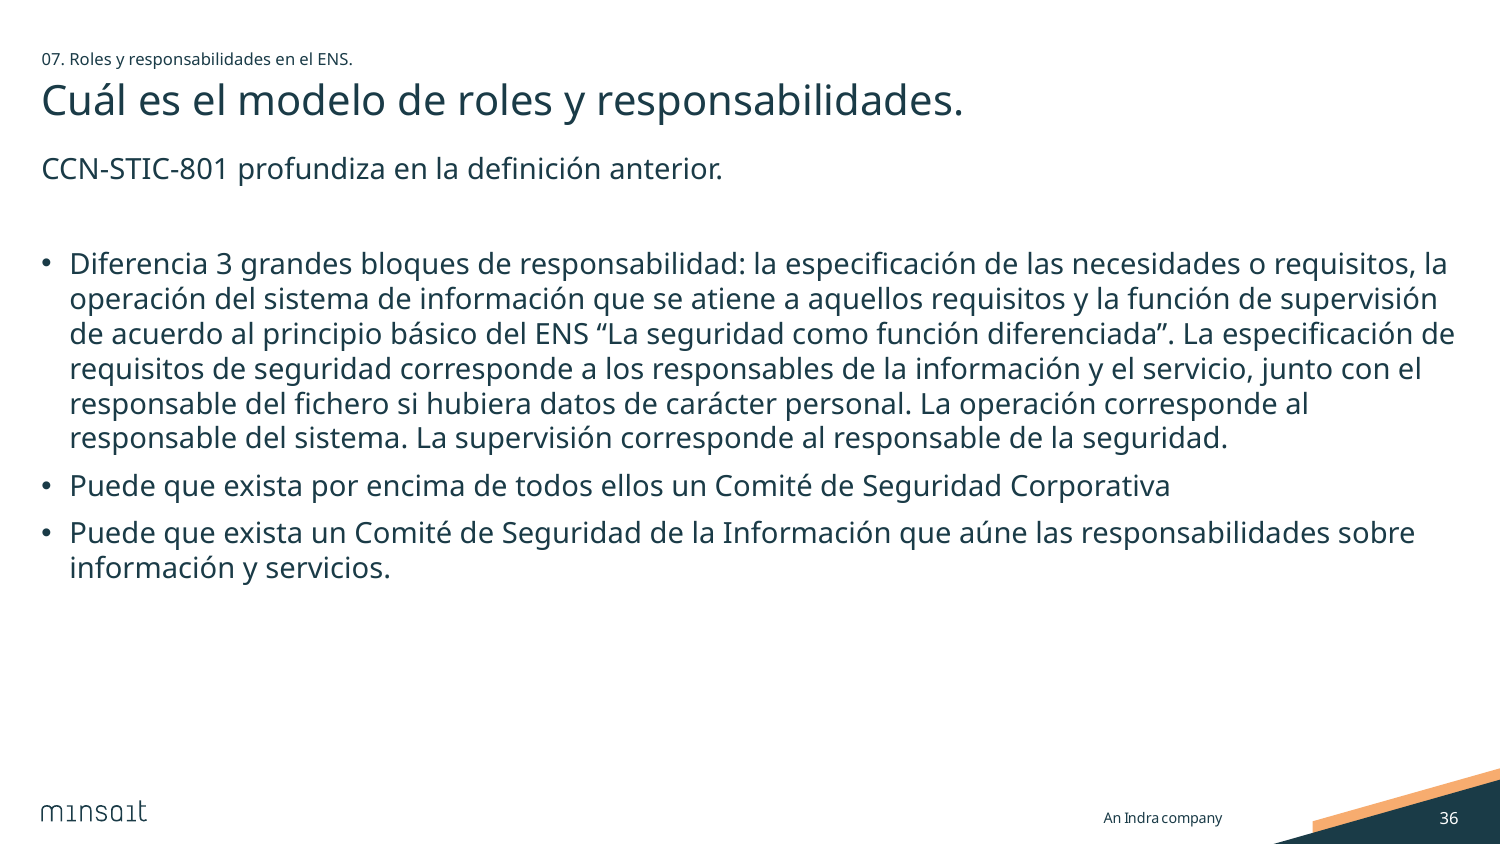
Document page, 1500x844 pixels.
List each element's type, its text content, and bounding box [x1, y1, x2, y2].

text_box CCN-STIC-801 profundiza en la definición anterior. Diferencia 3 grandes bloques de responsabilidad: la especificación de las necesidades o requisitos, la operación del sistema de información que se atiene a aquellos requisitos y la función de supervisión de acuerdo al principio básico del ENS “La seguridad como función diferenciada”. La especificación de requisitos de seguridad corresponde a los responsables de la información y el servicio, junto con el responsable del fichero si hubiera datos de carácter personal. La operación corresponde al responsable del sistema. La supervisión corresponde al responsable de la seguridad. Puede que exista por encima de todos ellos un Comité de Seguridad Corporativa Puede que exista un Comité de Seguridad de la Información que aúne las responsabilidades sobre información y servicios. [41, 150, 1459, 436]
list 07. Roles y responsabilidades en el ENS. [41, 43, 1459, 75]
title Cuál es el modelo de roles y responsabilidades. [41, 79, 1459, 150]
